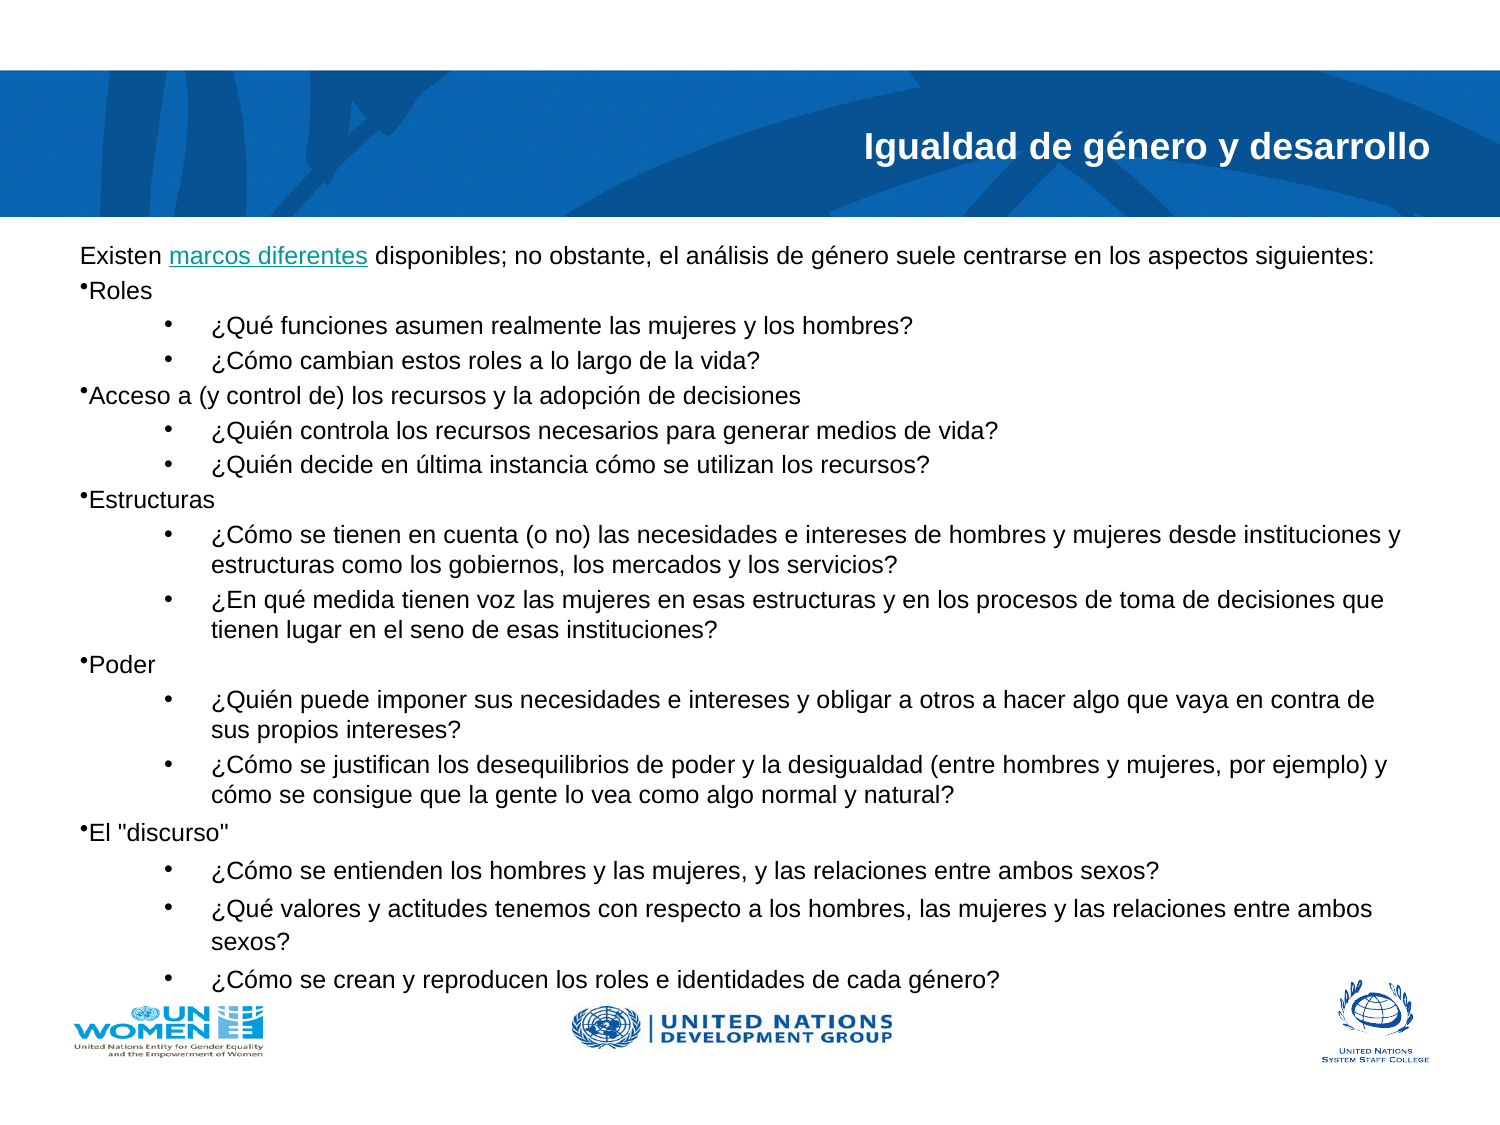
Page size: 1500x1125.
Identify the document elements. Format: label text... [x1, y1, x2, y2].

picture [73, 1006, 263, 1058]
picture [194, 1006, 204, 1013]
picture [1322, 979, 1429, 1063]
picture [572, 1006, 892, 1049]
title Igualdad de género y desarrollo [170, 94, 1447, 195]
picture [170, 1006, 179, 1018]
list Existen marcos diferentes disponibles; no obstante, el análisis de género suele centrarse en los aspectos siguientes: Roles ¿Qué funciones asumen realmente las mujeres y los hombres? ¿Cómo cambian estos roles a lo largo de la vida? Acceso a (y control de) los recursos y la adopción de decisiones ¿Quién controla los recursos necesarios para generar medios de vida? ¿Quién decide en última instancia cómo se utilizan los recursos? Estructuras ¿Cómo se tienen en cuenta (o no) las necesidades e intereses de hombres y mujeres desde instituciones y estructuras como los gobiernos, los mercados y los servicios? ¿En qué medida tienen voz las mujeres en esas estructuras y en los procesos de toma de decisiones que tienen lugar en el seno de esas instituciones? Poder ¿Quién puede imponer sus necesidades e intereses y obligar a otros a hacer algo que vaya en contra de sus propios intereses? ¿Cómo se justifican los desequilibrios de poder y la desigualdad (entre hombres y mujeres, por ejemplo) y cómo se consigue que la gente lo vea como algo normal y natural? El "discurso" ¿Cómo se entienden los hombres y las mujeres, y las relaciones entre ambos sexos? ¿Qué valores y actitudes tenemos con respecto a los hombres, las mujeres y las relaciones entre ambos sexos? ¿Cómo se crean y reproducen los roles e identidades de cada género? [64, 231, 1436, 907]
picture [0, 70, 1500, 217]
